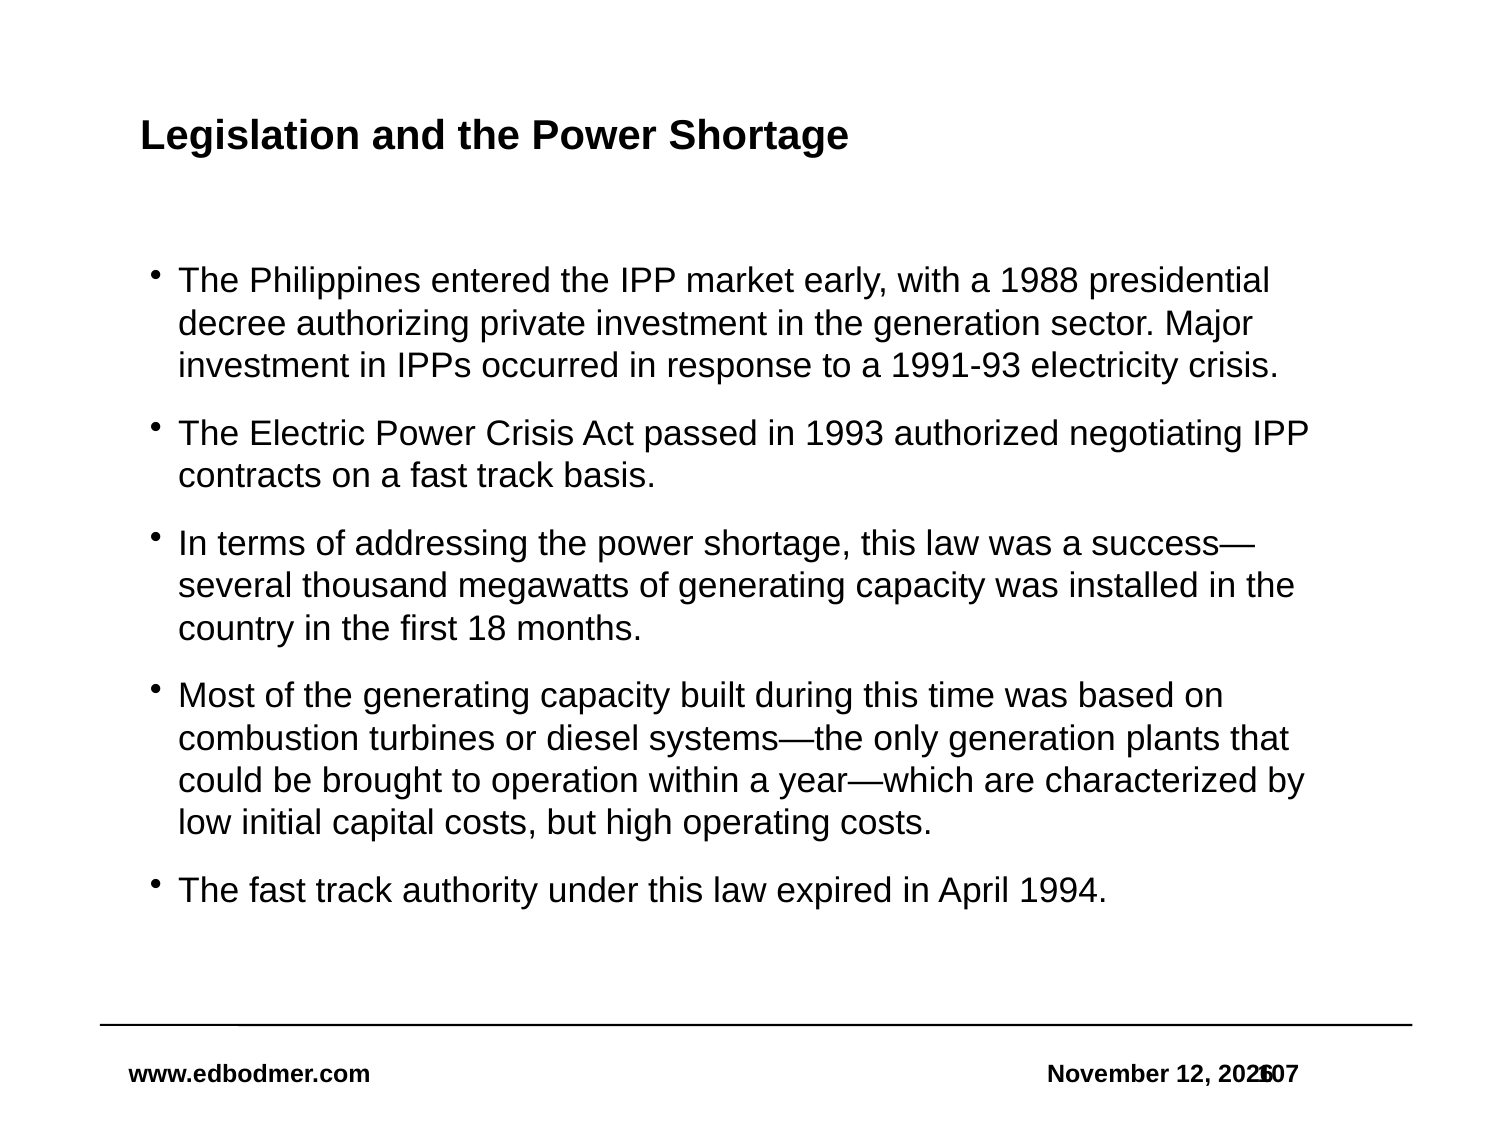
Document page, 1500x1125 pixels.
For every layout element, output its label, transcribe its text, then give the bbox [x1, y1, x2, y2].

title Legislation and the Power Shortage [124, 99, 1288, 226]
list The Philippines entered the IPP market early, with a 1988 presidential decree authorizing private investment in the generation sector. Major investment in IPPs occurred in response to a 1991-93 electricity crisis. The Electric Power Crisis Act passed in 1993 authorized negotiating IPP contracts on a fast track basis. In terms of addressing the power shortage, this law was a success—several thousand megawatts of generating capacity was installed in the country in the first 18 months. Most of the generating capacity built during this time was based on combustion turbines or diesel systems—the only generation plants that could be brought to operation within a year—which are characterized by low initial capital costs, but high operating costs. The fast track authority under this law expired in April 1994. [124, 249, 1376, 1001]
